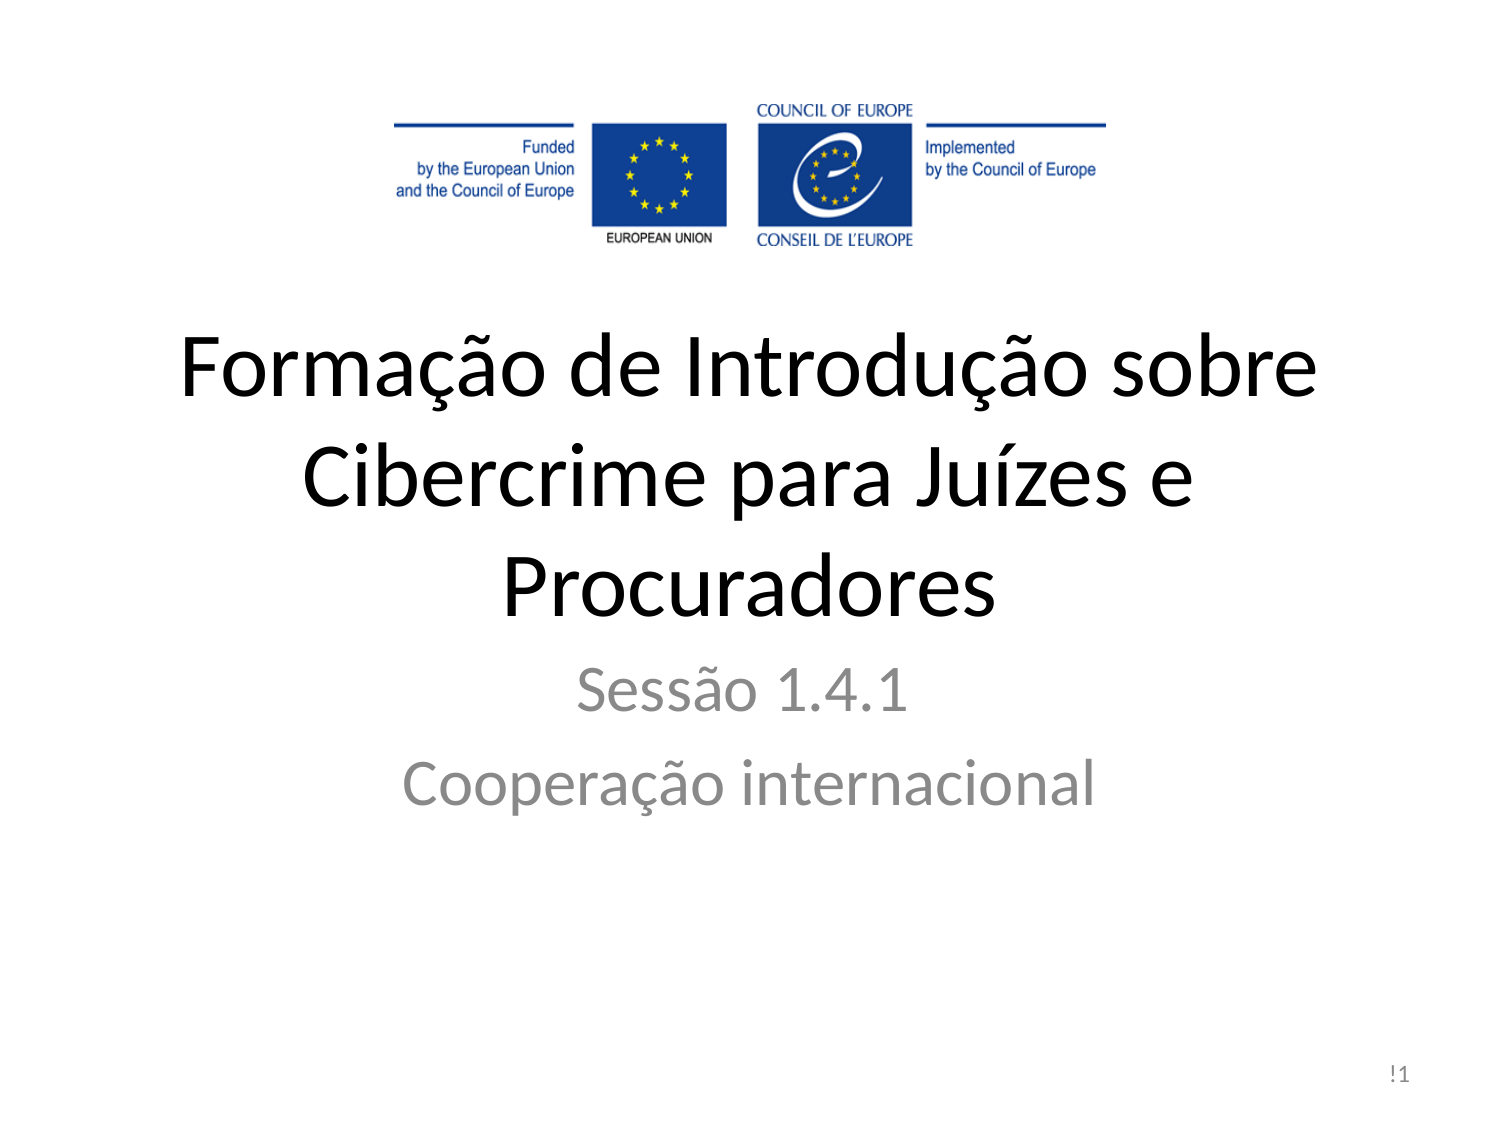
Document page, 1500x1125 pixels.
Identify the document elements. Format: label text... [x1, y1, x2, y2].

slide_number !1 [1074, 1042, 1425, 1103]
title Formação de Introdução sobre Cibercrime para Juízes e Procuradores [112, 349, 1388, 591]
picture [394, 104, 1106, 247]
subtitle Sessão 1.4.1 Cooperação internacional [225, 637, 1275, 925]
